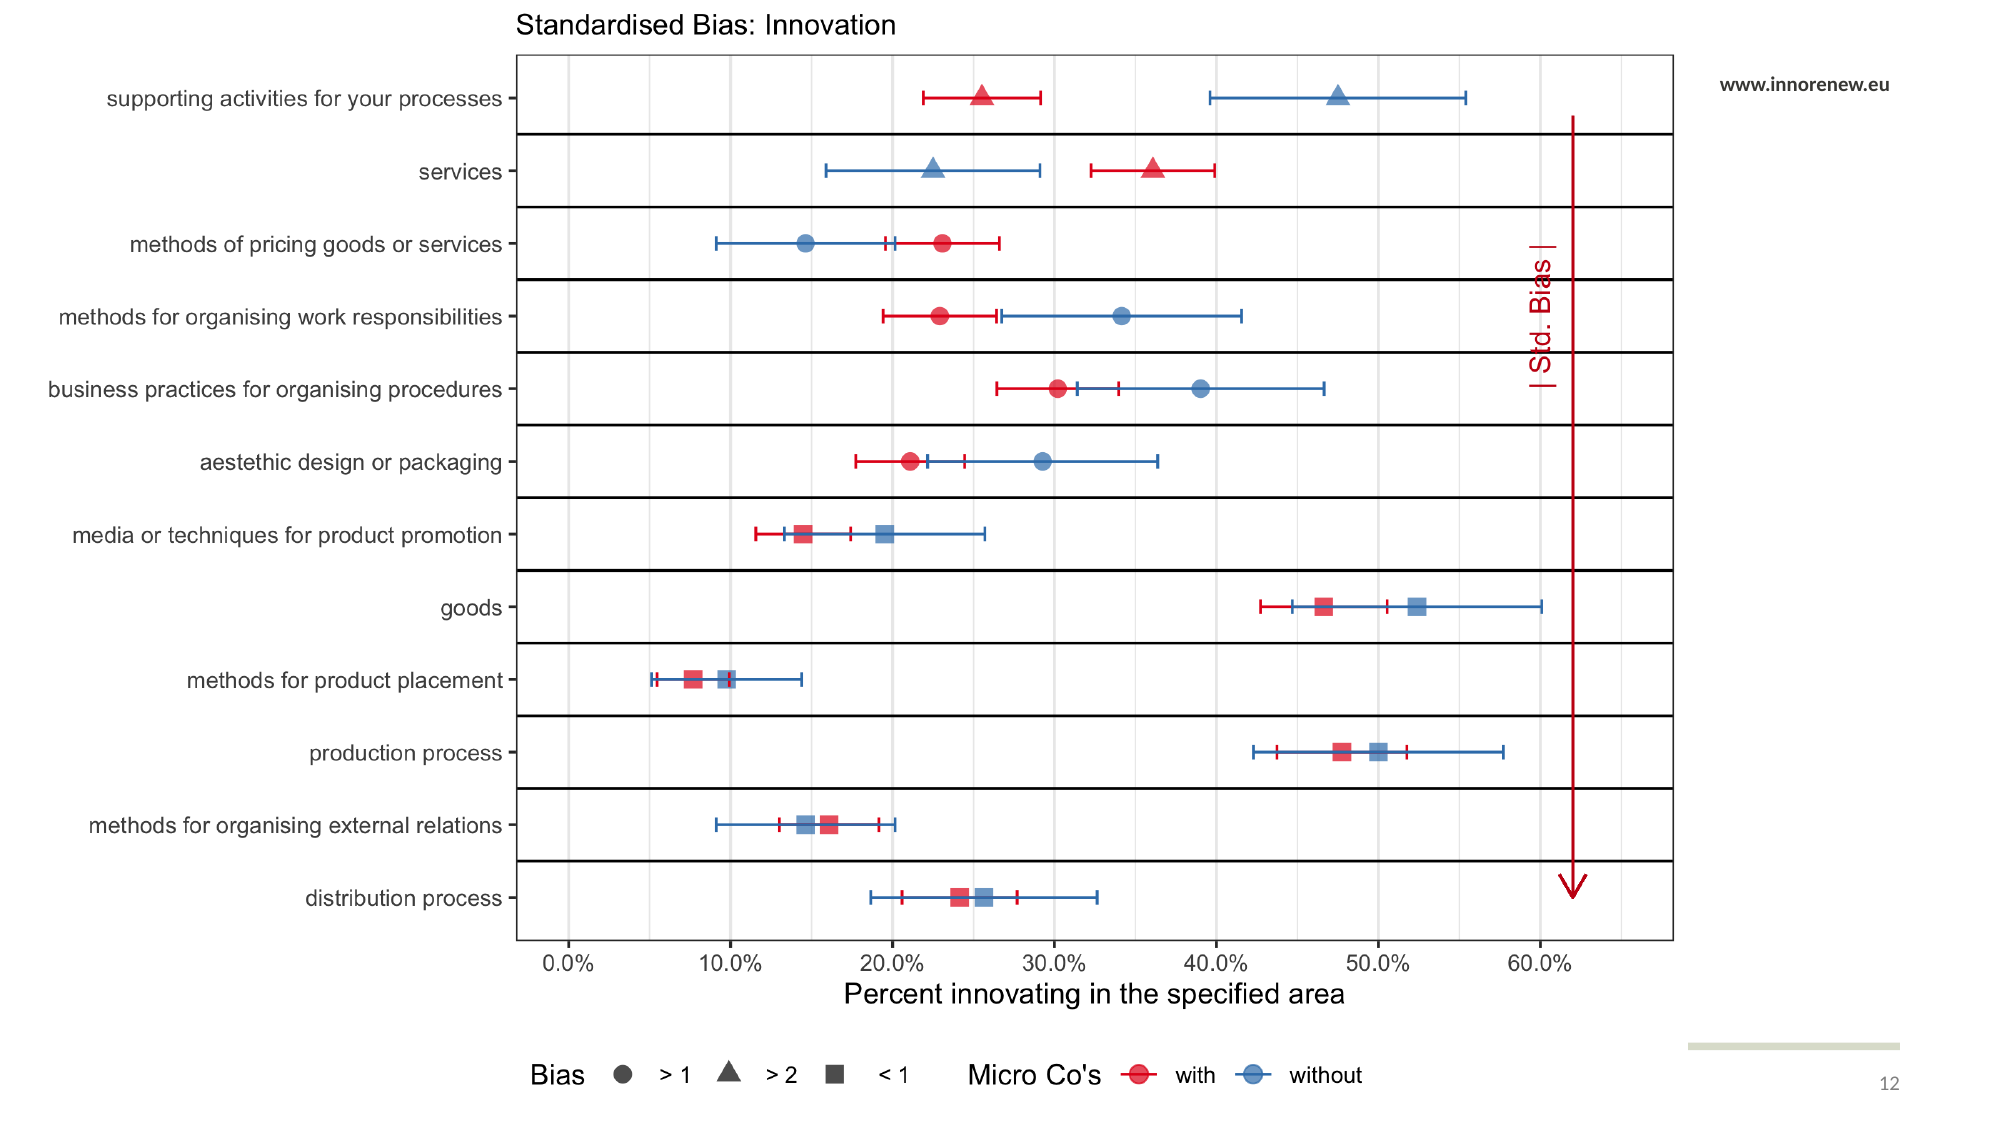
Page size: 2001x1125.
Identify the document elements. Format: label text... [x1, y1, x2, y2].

picture [0, 0, 1688, 1125]
slide_number 12 [1692, 1042, 1900, 1103]
